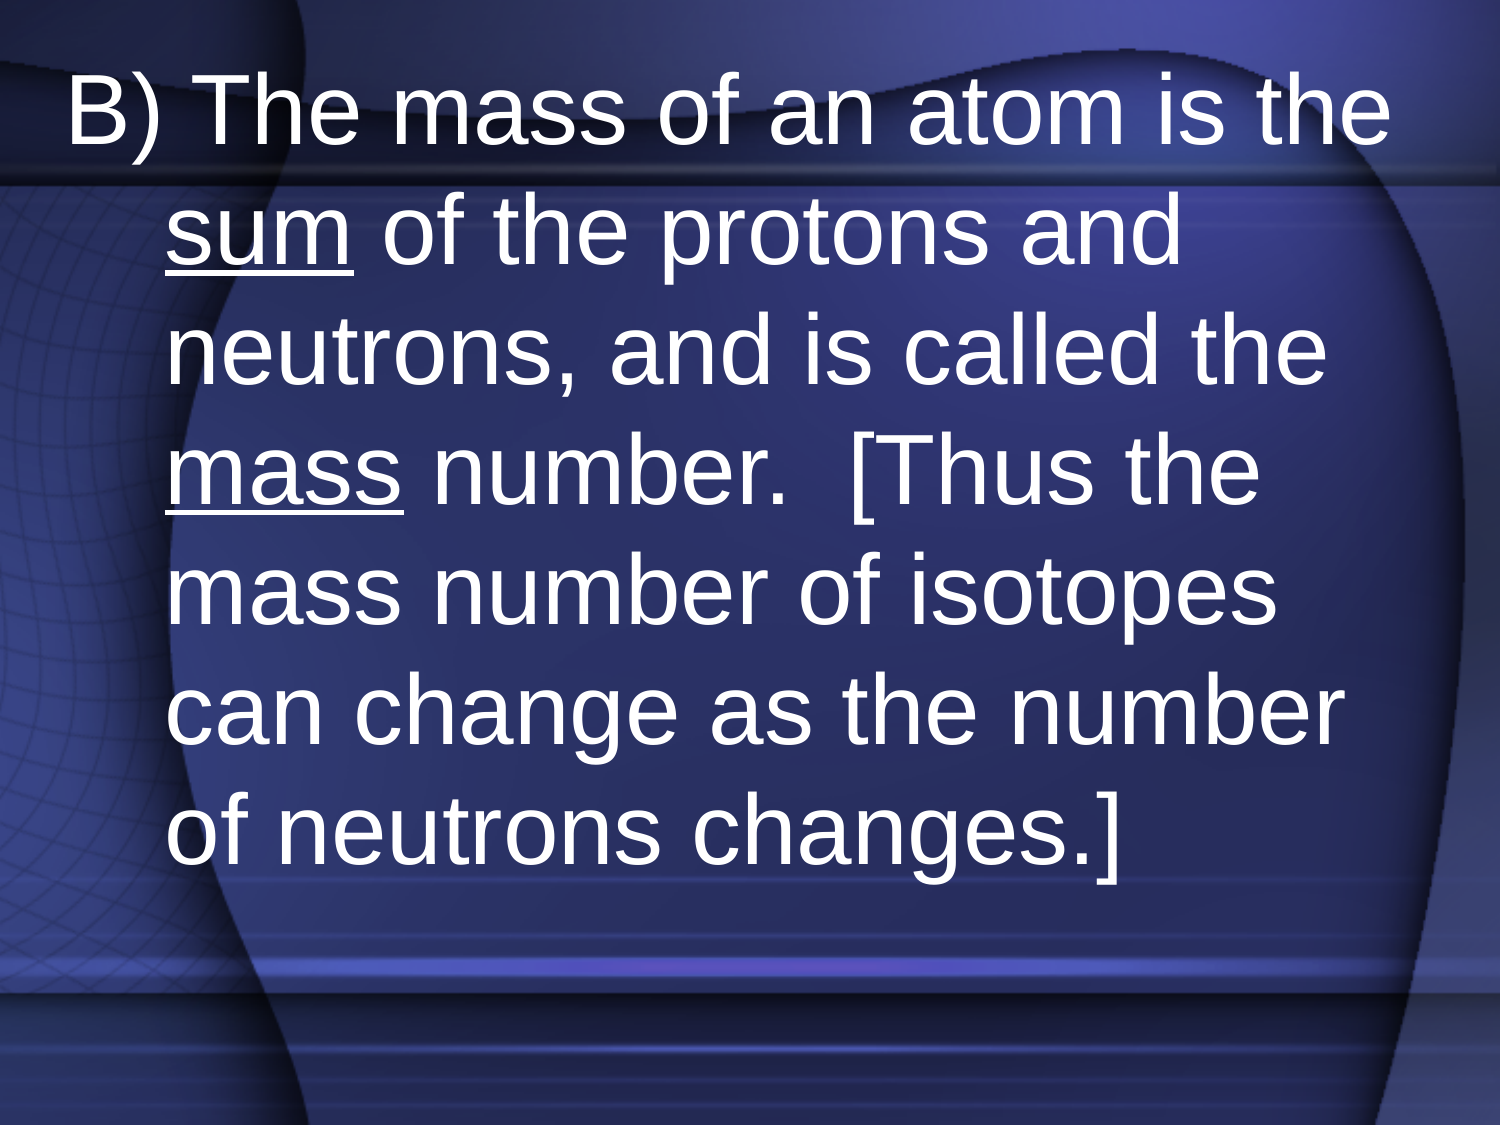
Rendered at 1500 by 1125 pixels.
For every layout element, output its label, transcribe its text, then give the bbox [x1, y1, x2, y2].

picture [0, 0, 1500, 1125]
text_box B) The mass of an atom is the sum of the protons and neutrons, and is called the mass number. [Thus the mass number of isotopes can change as the number of neutrons changes.] [49, 37, 1413, 892]
